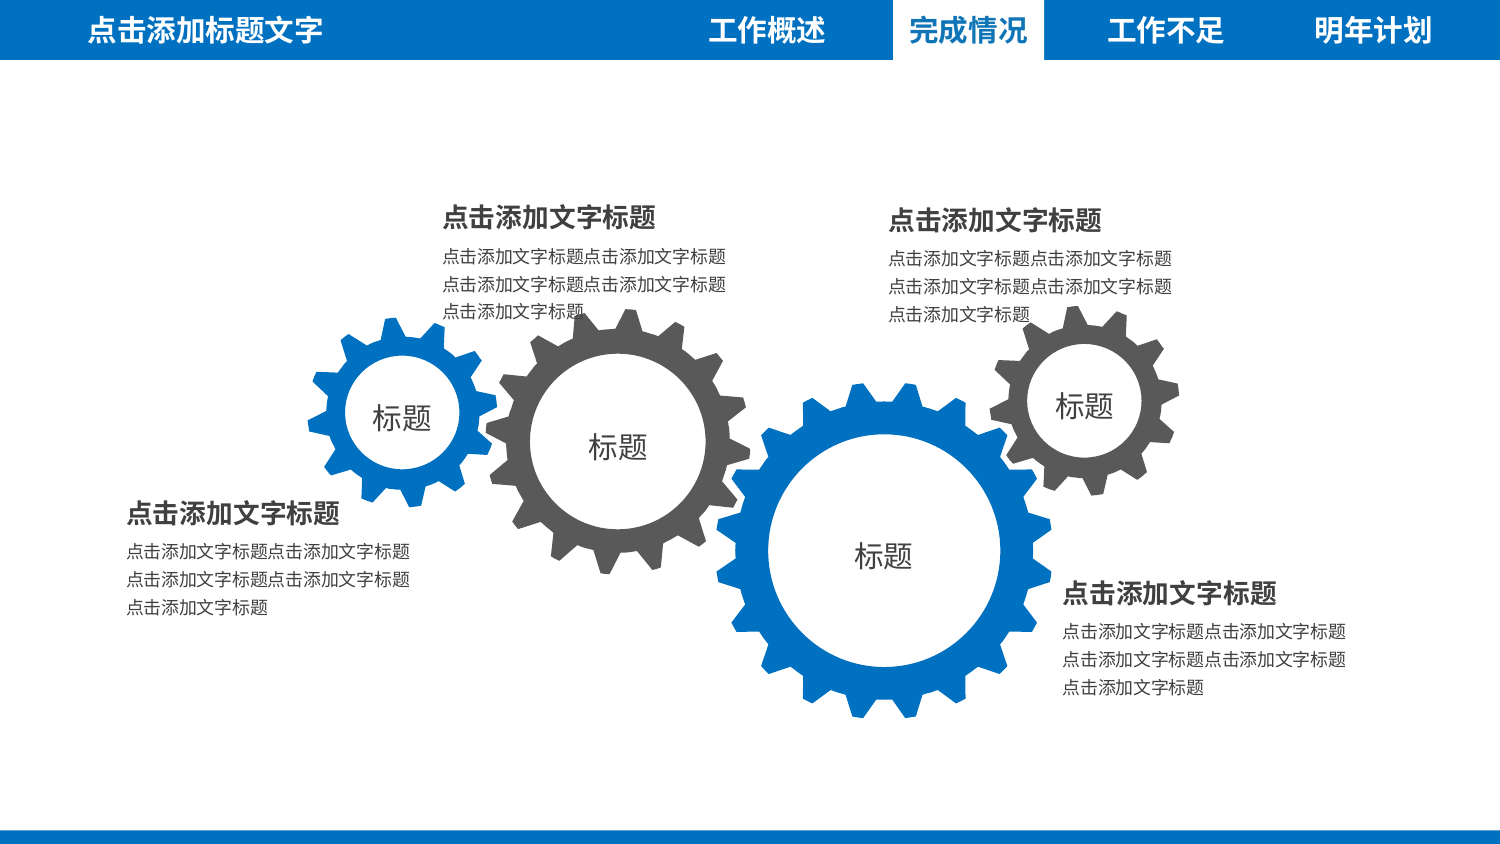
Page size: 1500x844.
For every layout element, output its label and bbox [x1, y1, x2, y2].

text_box [0, 0, 1500, 844]
